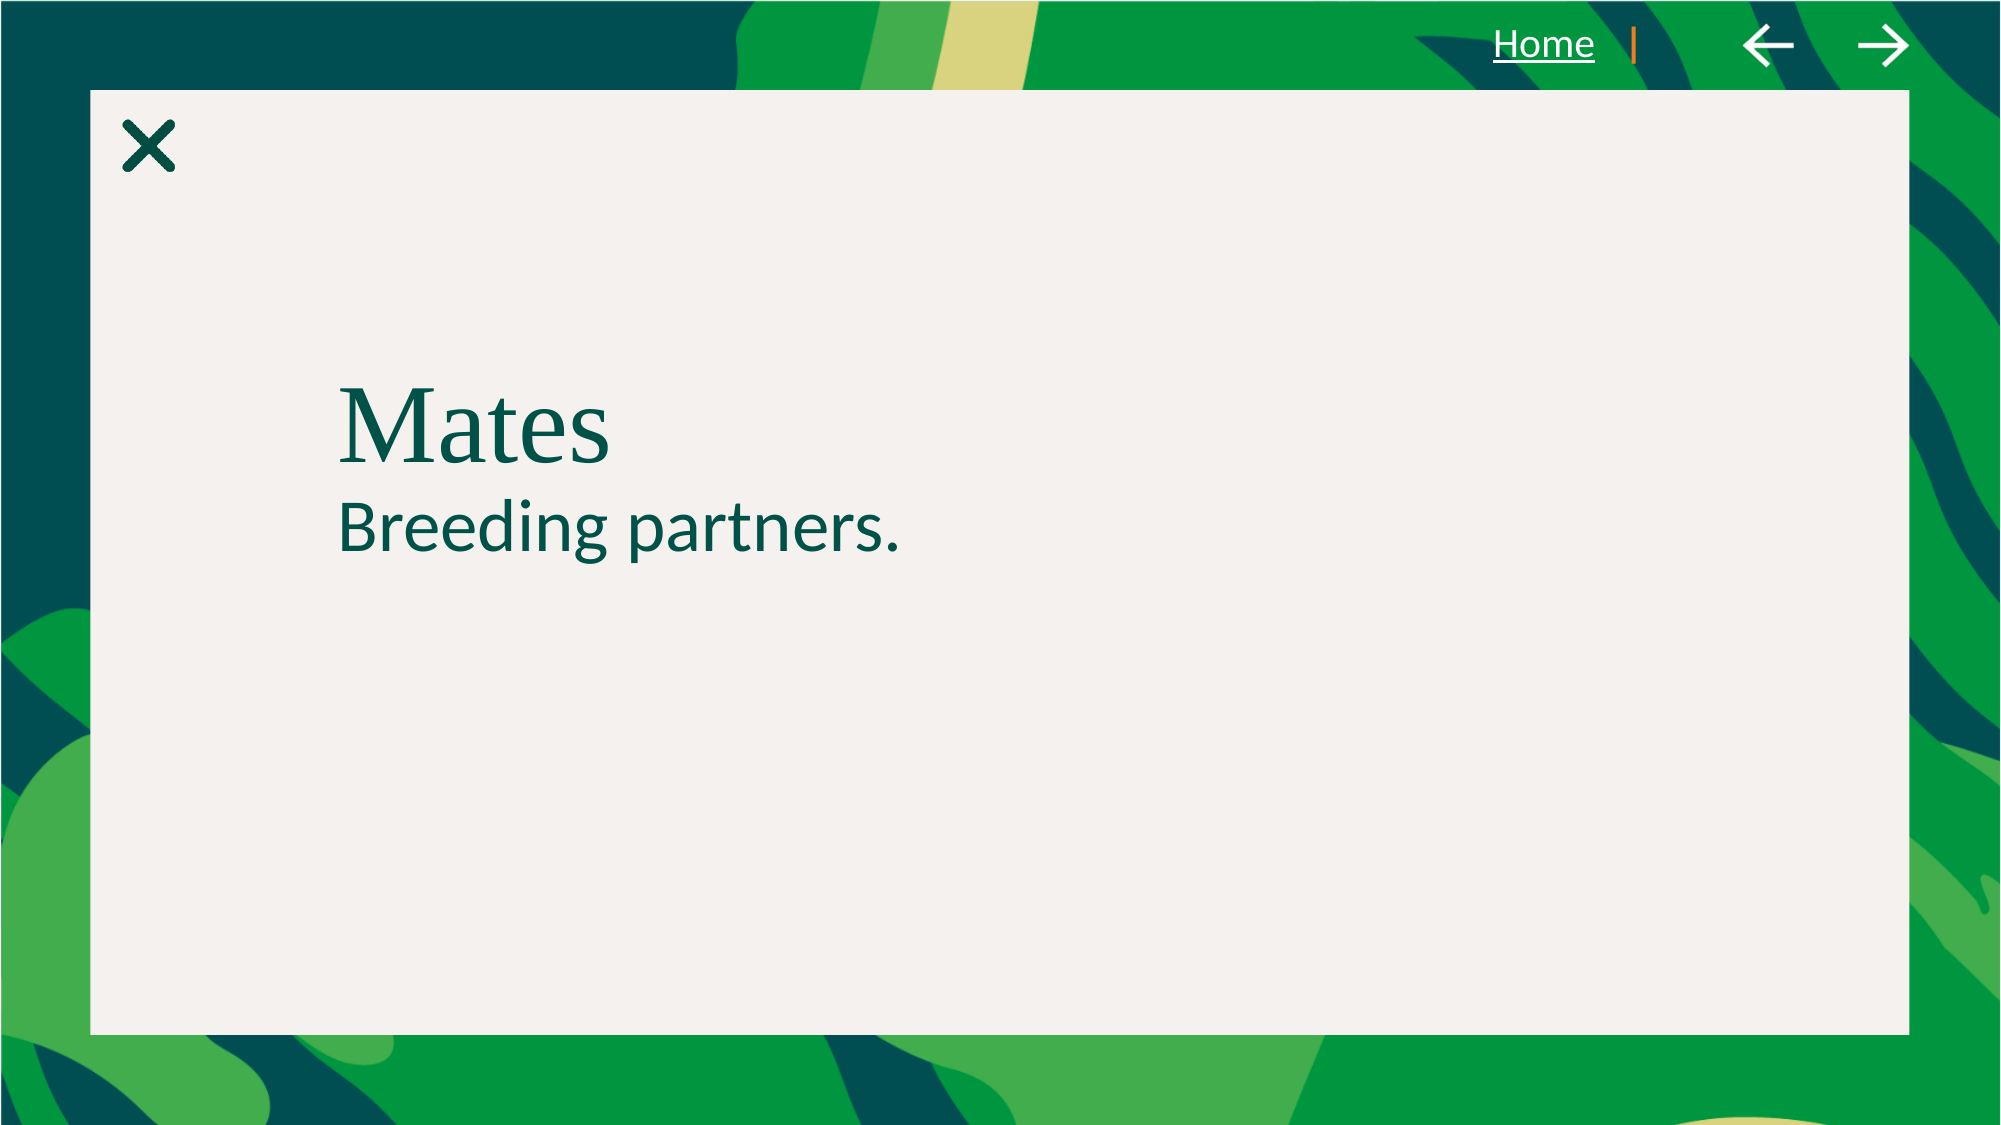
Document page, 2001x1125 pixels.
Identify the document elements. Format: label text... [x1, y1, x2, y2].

title Mates Breeding partners. [322, 235, 437, 726]
text_box [1563, 89, 1911, 1036]
text_box [89, 89, 437, 1036]
picture [3, 0, 2001, 1125]
text_box Home | [1563, 25, 1682, 74]
